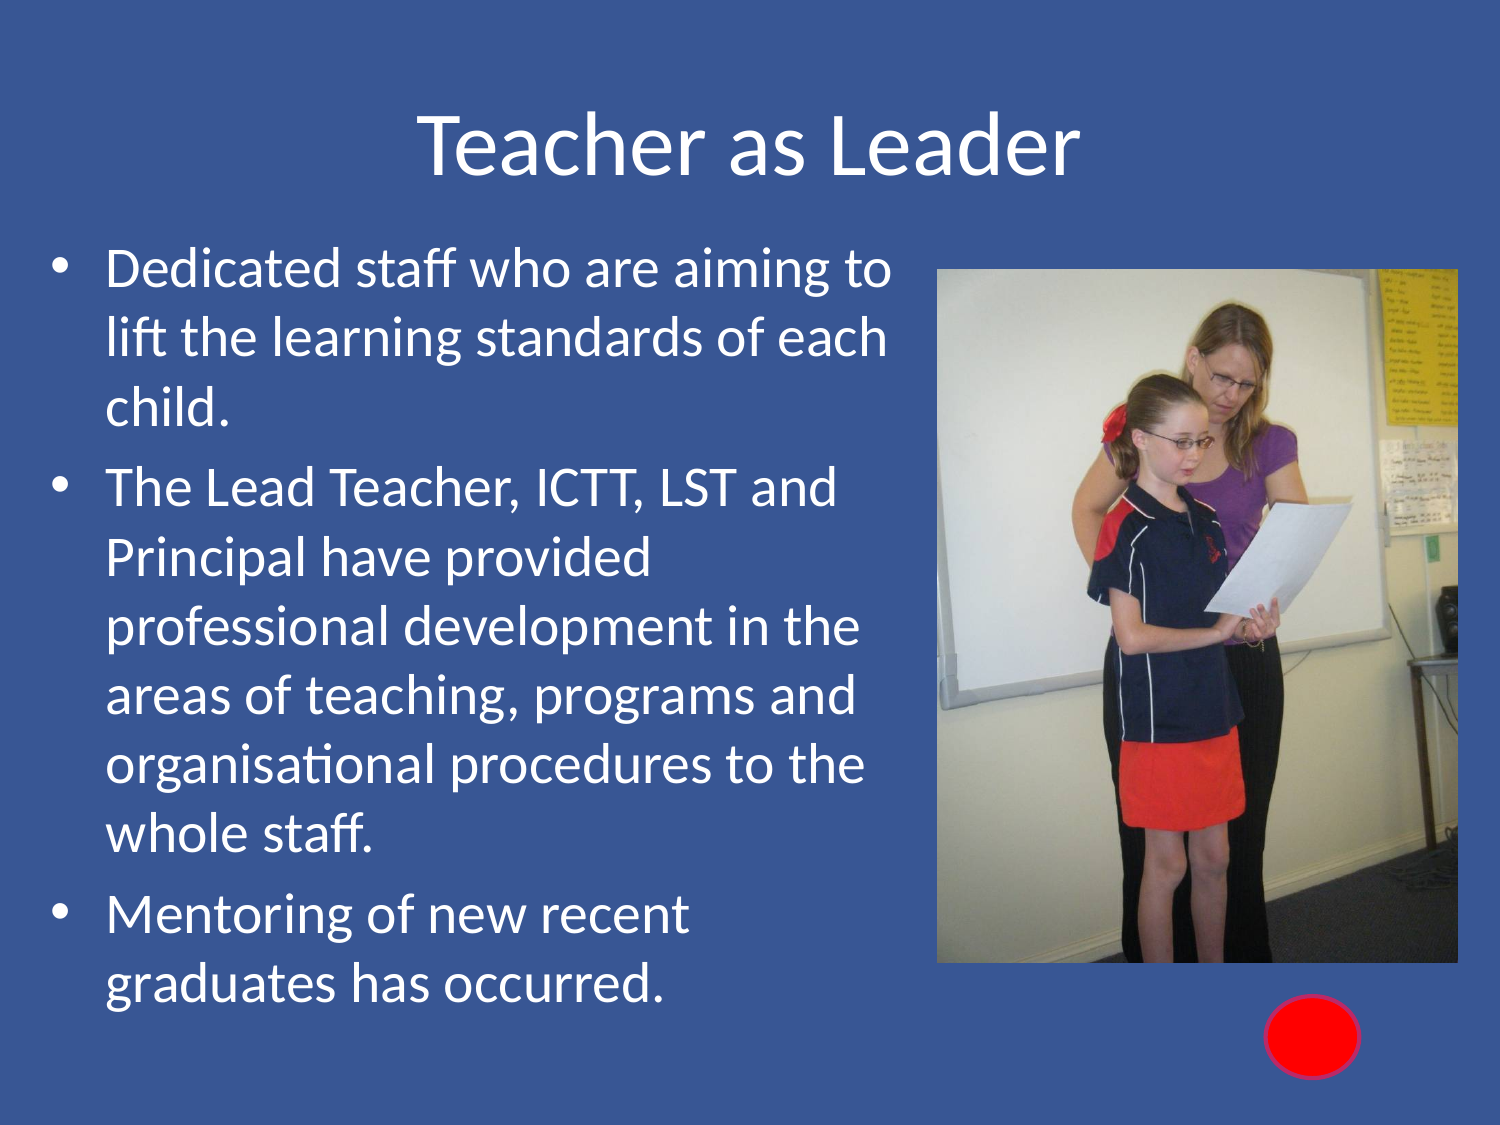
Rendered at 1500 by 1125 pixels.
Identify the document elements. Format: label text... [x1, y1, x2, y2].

picture [937, 269, 1459, 964]
text_box [1263, 993, 1362, 1081]
title Teacher as Leader [74, 44, 1426, 233]
list Dedicated staff who are aiming to lift the learning standards of each child. The Lead Teacher, ICTT, LST and Principal have provided professional development in the areas of teaching, programs and organisational procedures to the whole staff. Mentoring of new recent graduates has occurred. [34, 222, 945, 1027]
